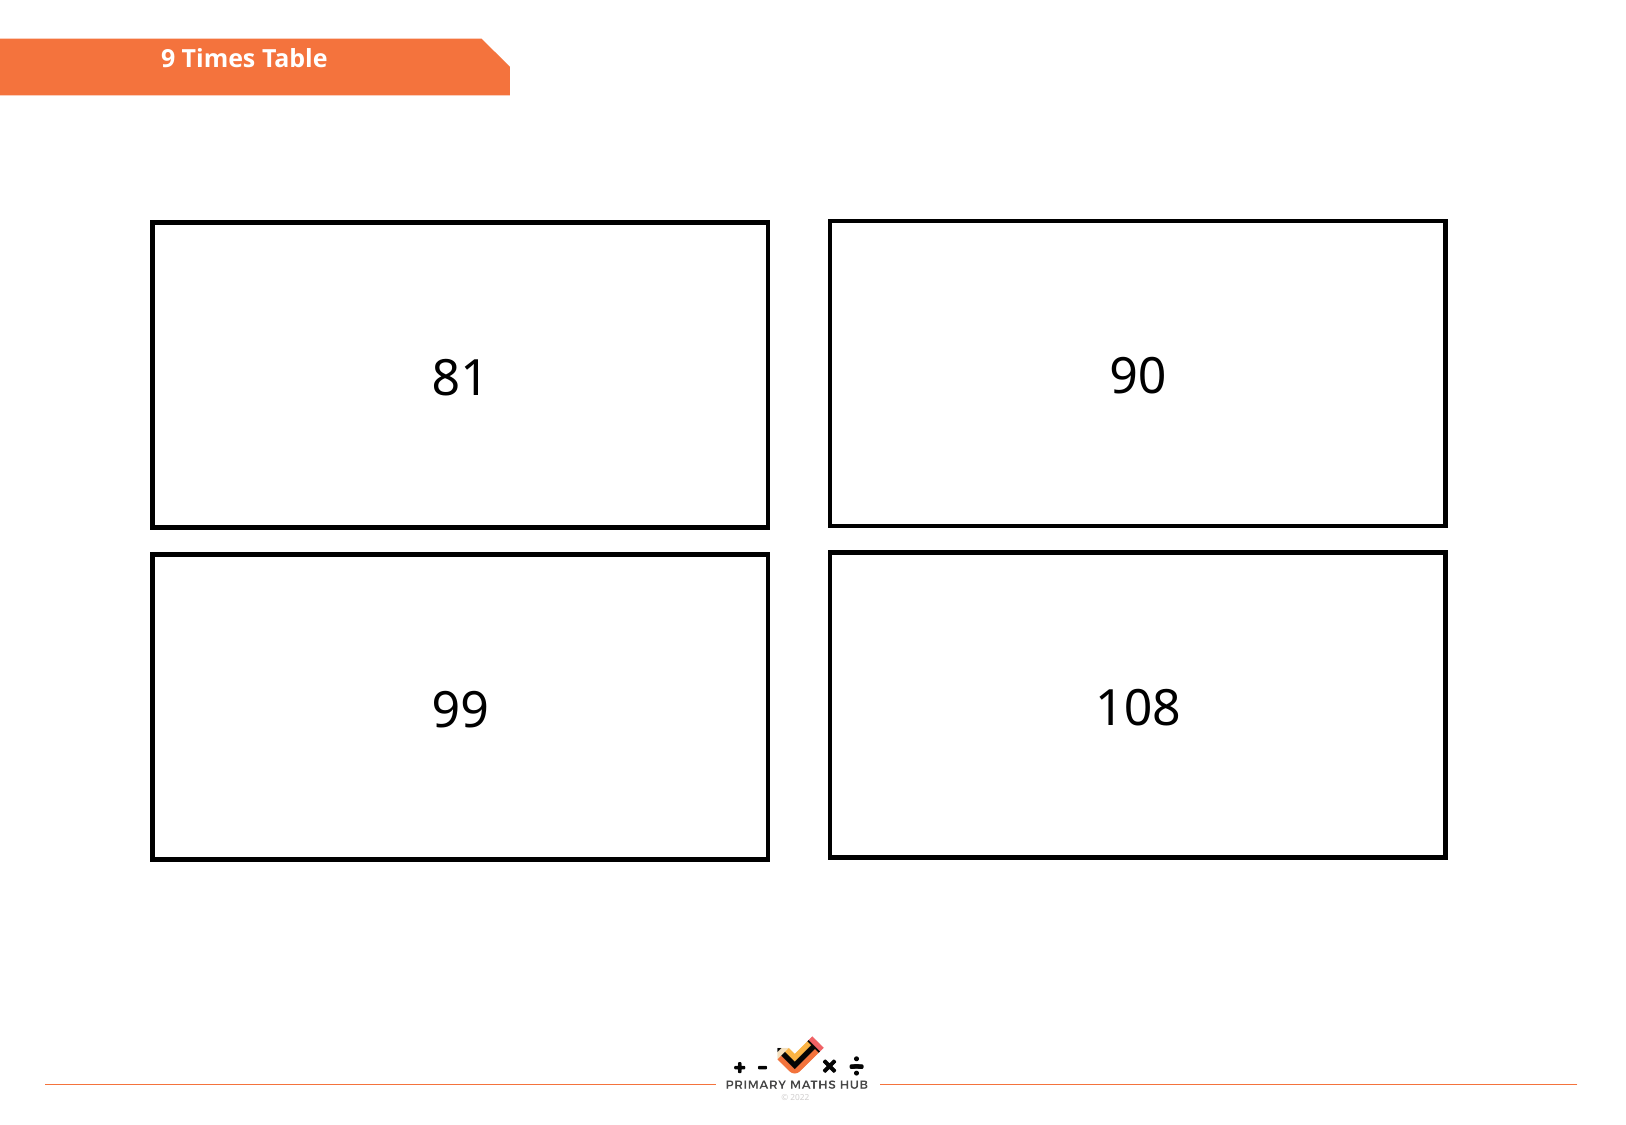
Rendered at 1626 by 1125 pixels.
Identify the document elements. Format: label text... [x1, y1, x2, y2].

text_box 9 Times Table [0, 37, 511, 97]
text_box 108 [829, 552, 1447, 859]
picture [722, 1034, 872, 1094]
text_box 81 [151, 222, 769, 529]
text_box 99 [151, 553, 769, 860]
text_box 90 [829, 220, 1447, 527]
text_box © 2022 [720, 1084, 870, 1110]
